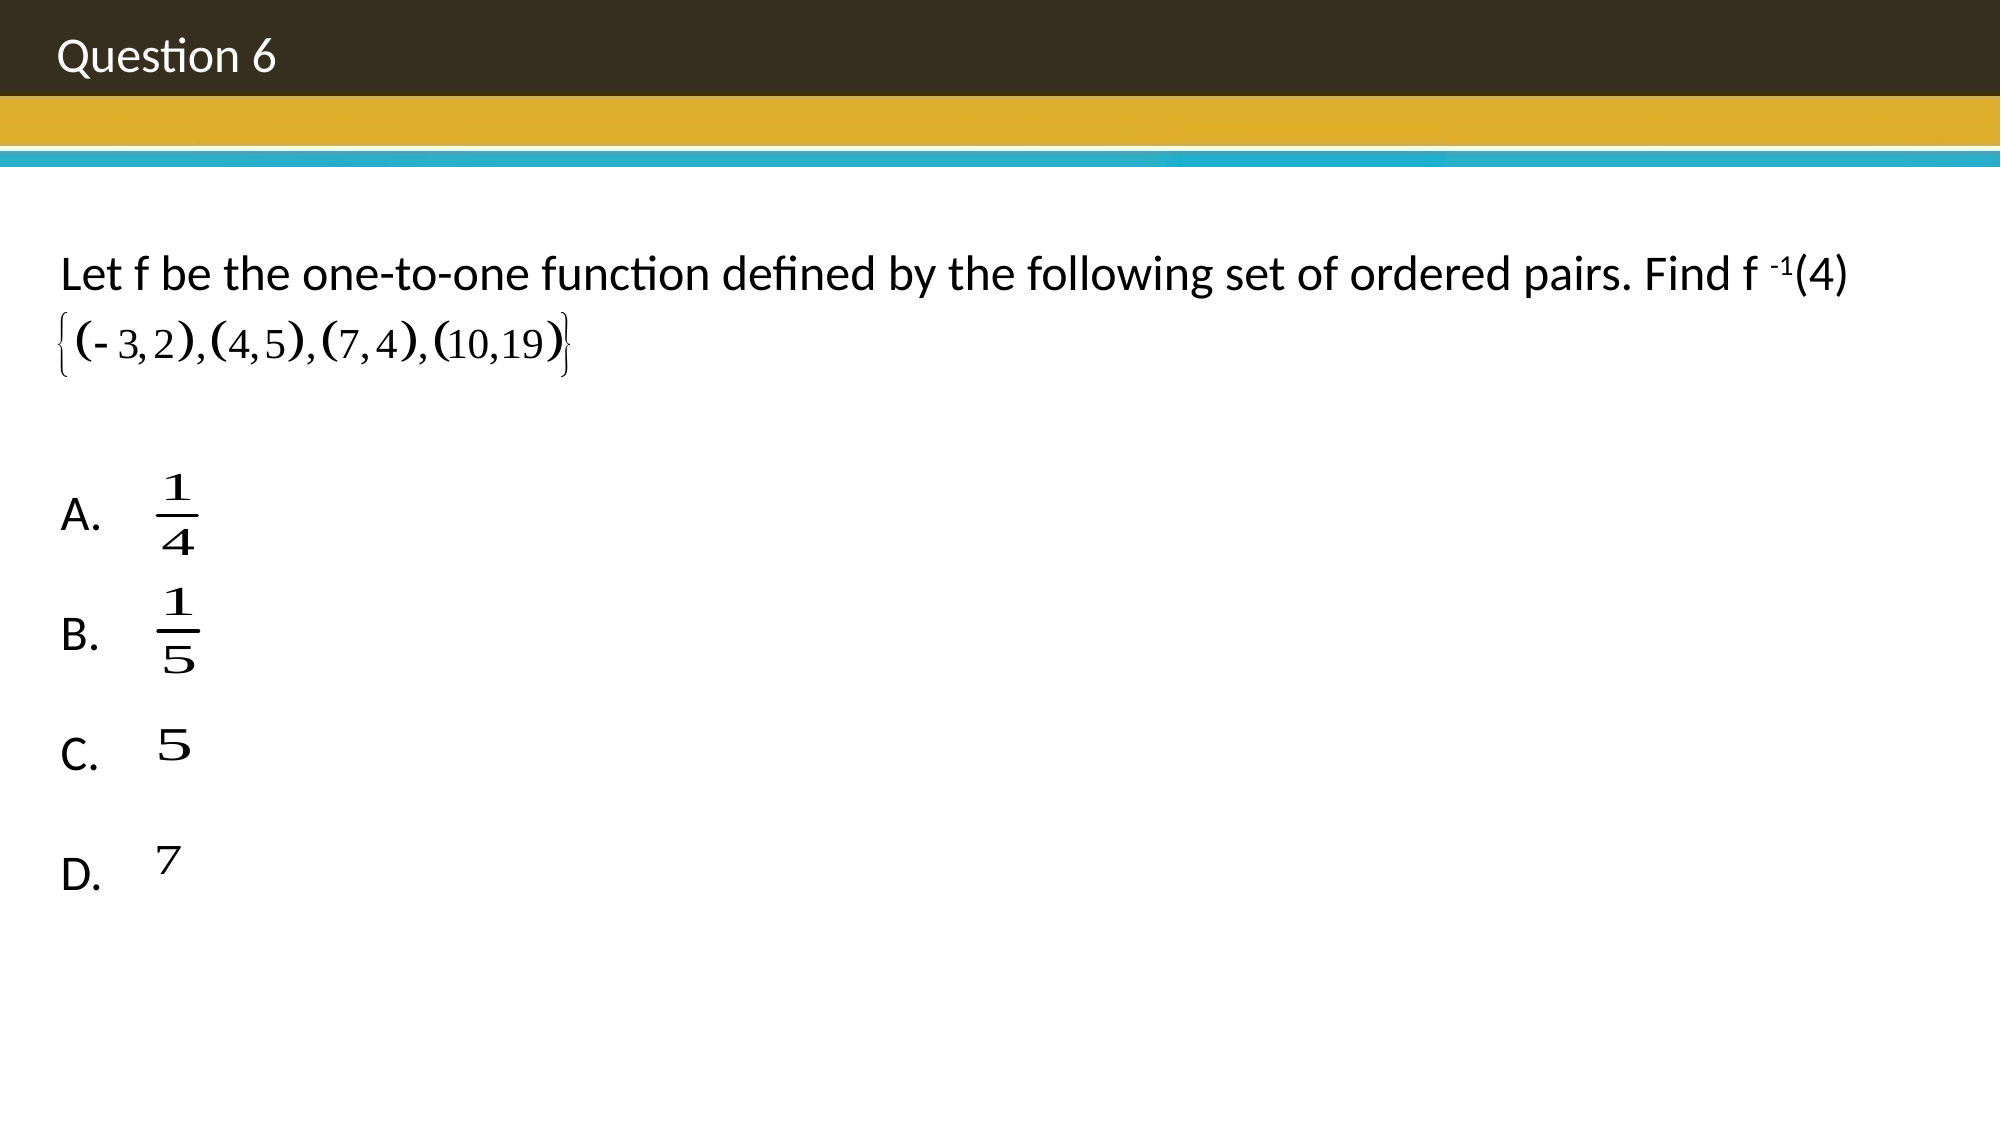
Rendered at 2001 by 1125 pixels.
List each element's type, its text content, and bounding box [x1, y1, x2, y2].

picture [145, 717, 203, 773]
picture [145, 835, 194, 885]
picture [145, 462, 214, 565]
picture [0, 0, 2000, 167]
text_box Question 6 [41, 14, 293, 90]
picture [53, 312, 585, 384]
picture [145, 575, 214, 683]
text_box Let f be the one-to-one function defined by the following set of ordered pairs. Find f -1(4) A. B. C. D. [45, 233, 1945, 1125]
